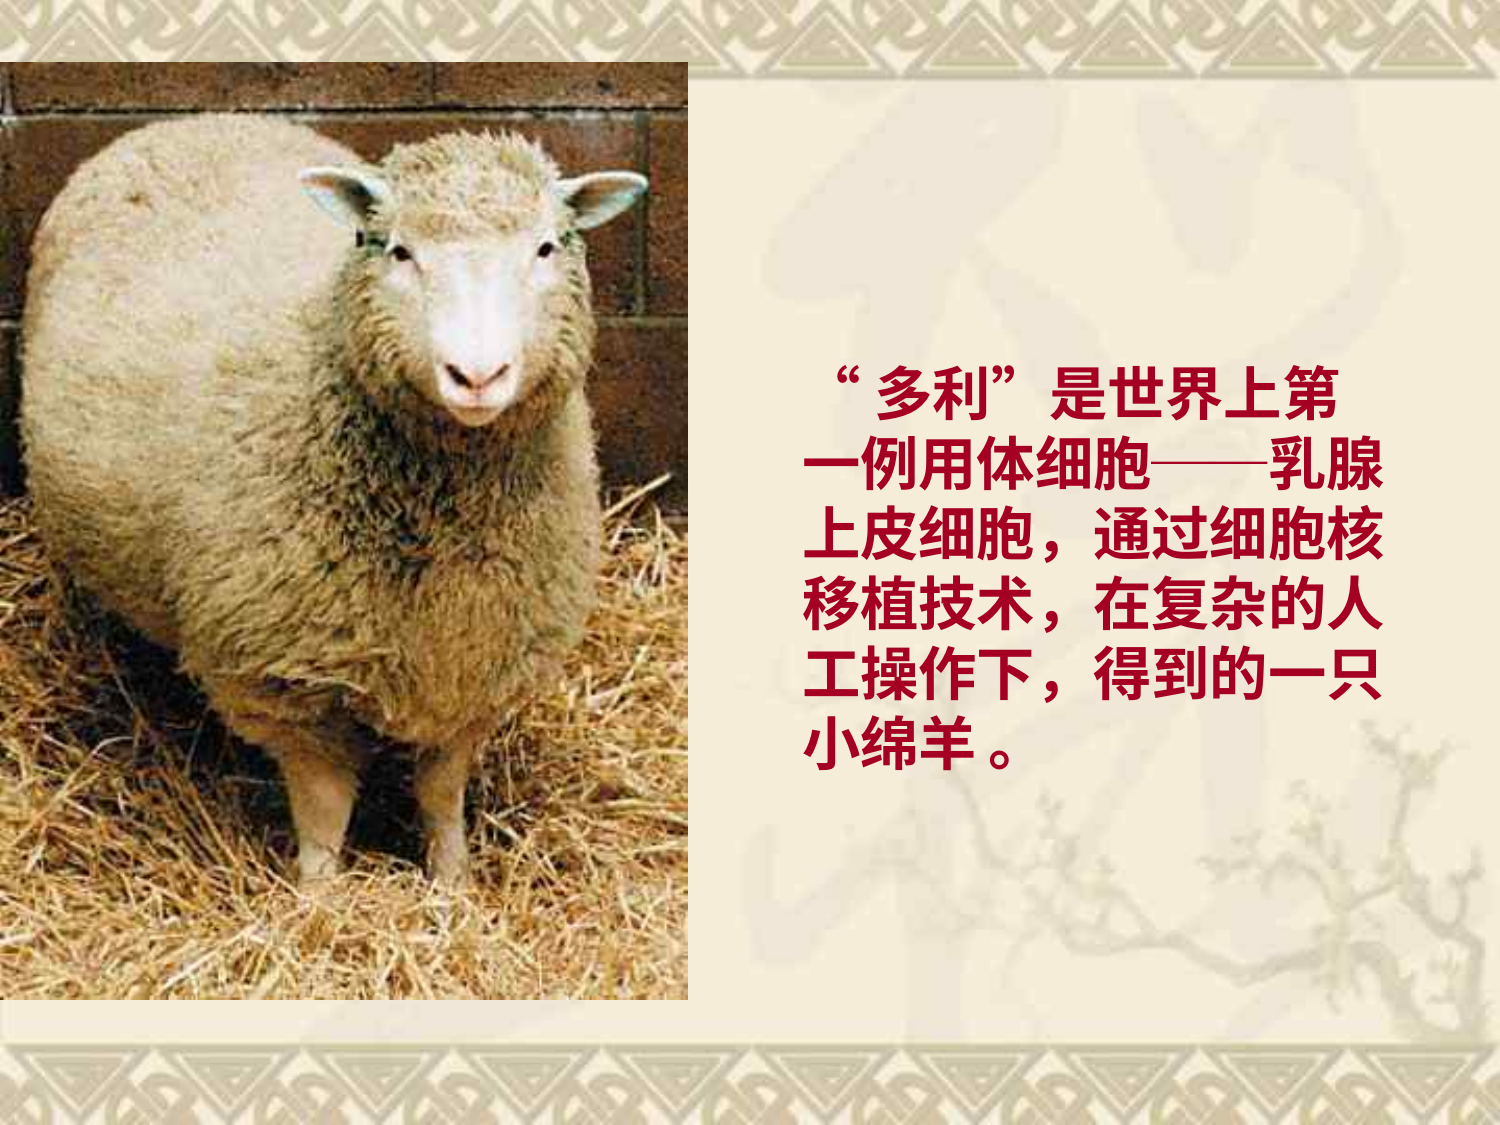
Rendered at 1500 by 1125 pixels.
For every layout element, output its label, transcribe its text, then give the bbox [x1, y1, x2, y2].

picture [0, 0, 1500, 1125]
text_box “多利”是世界上第一例用体细胞──乳腺上皮细胞，通过细胞核移植技术，在复杂的人工操作下，得到的一只小绵羊 。 [787, 349, 1413, 785]
